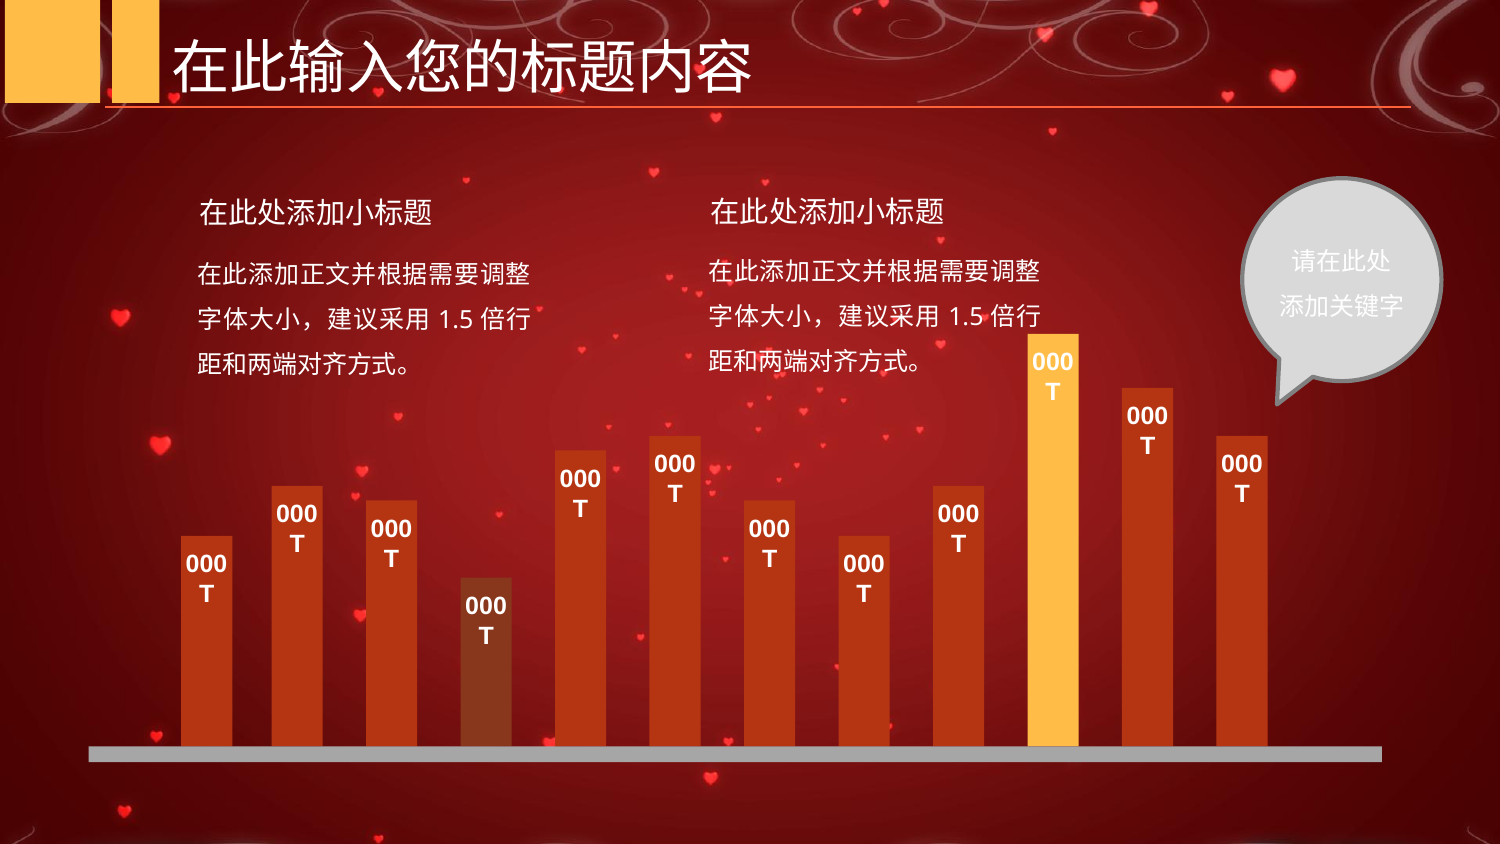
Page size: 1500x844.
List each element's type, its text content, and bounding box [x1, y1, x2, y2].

text_box 000T [553, 448, 608, 744]
picture [0, 0, 1500, 844]
text_box 000T [458, 575, 514, 744]
text_box 000T [269, 484, 325, 744]
text_box 000T [1120, 386, 1175, 744]
text_box 000T [647, 434, 703, 744]
text_box 000T [1025, 332, 1081, 744]
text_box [184, 187, 532, 389]
text_box 000T [179, 534, 234, 744]
text_box 000T [1214, 434, 1270, 744]
text_box 000T [836, 534, 892, 744]
text_box [86, 744, 1384, 764]
text_box 在此输入您的标题内容 [156, 22, 793, 108]
text_box 000T [931, 484, 986, 744]
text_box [1241, 177, 1442, 382]
text_box 000T [364, 498, 419, 744]
text_box 000T [742, 498, 797, 744]
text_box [695, 186, 1042, 386]
